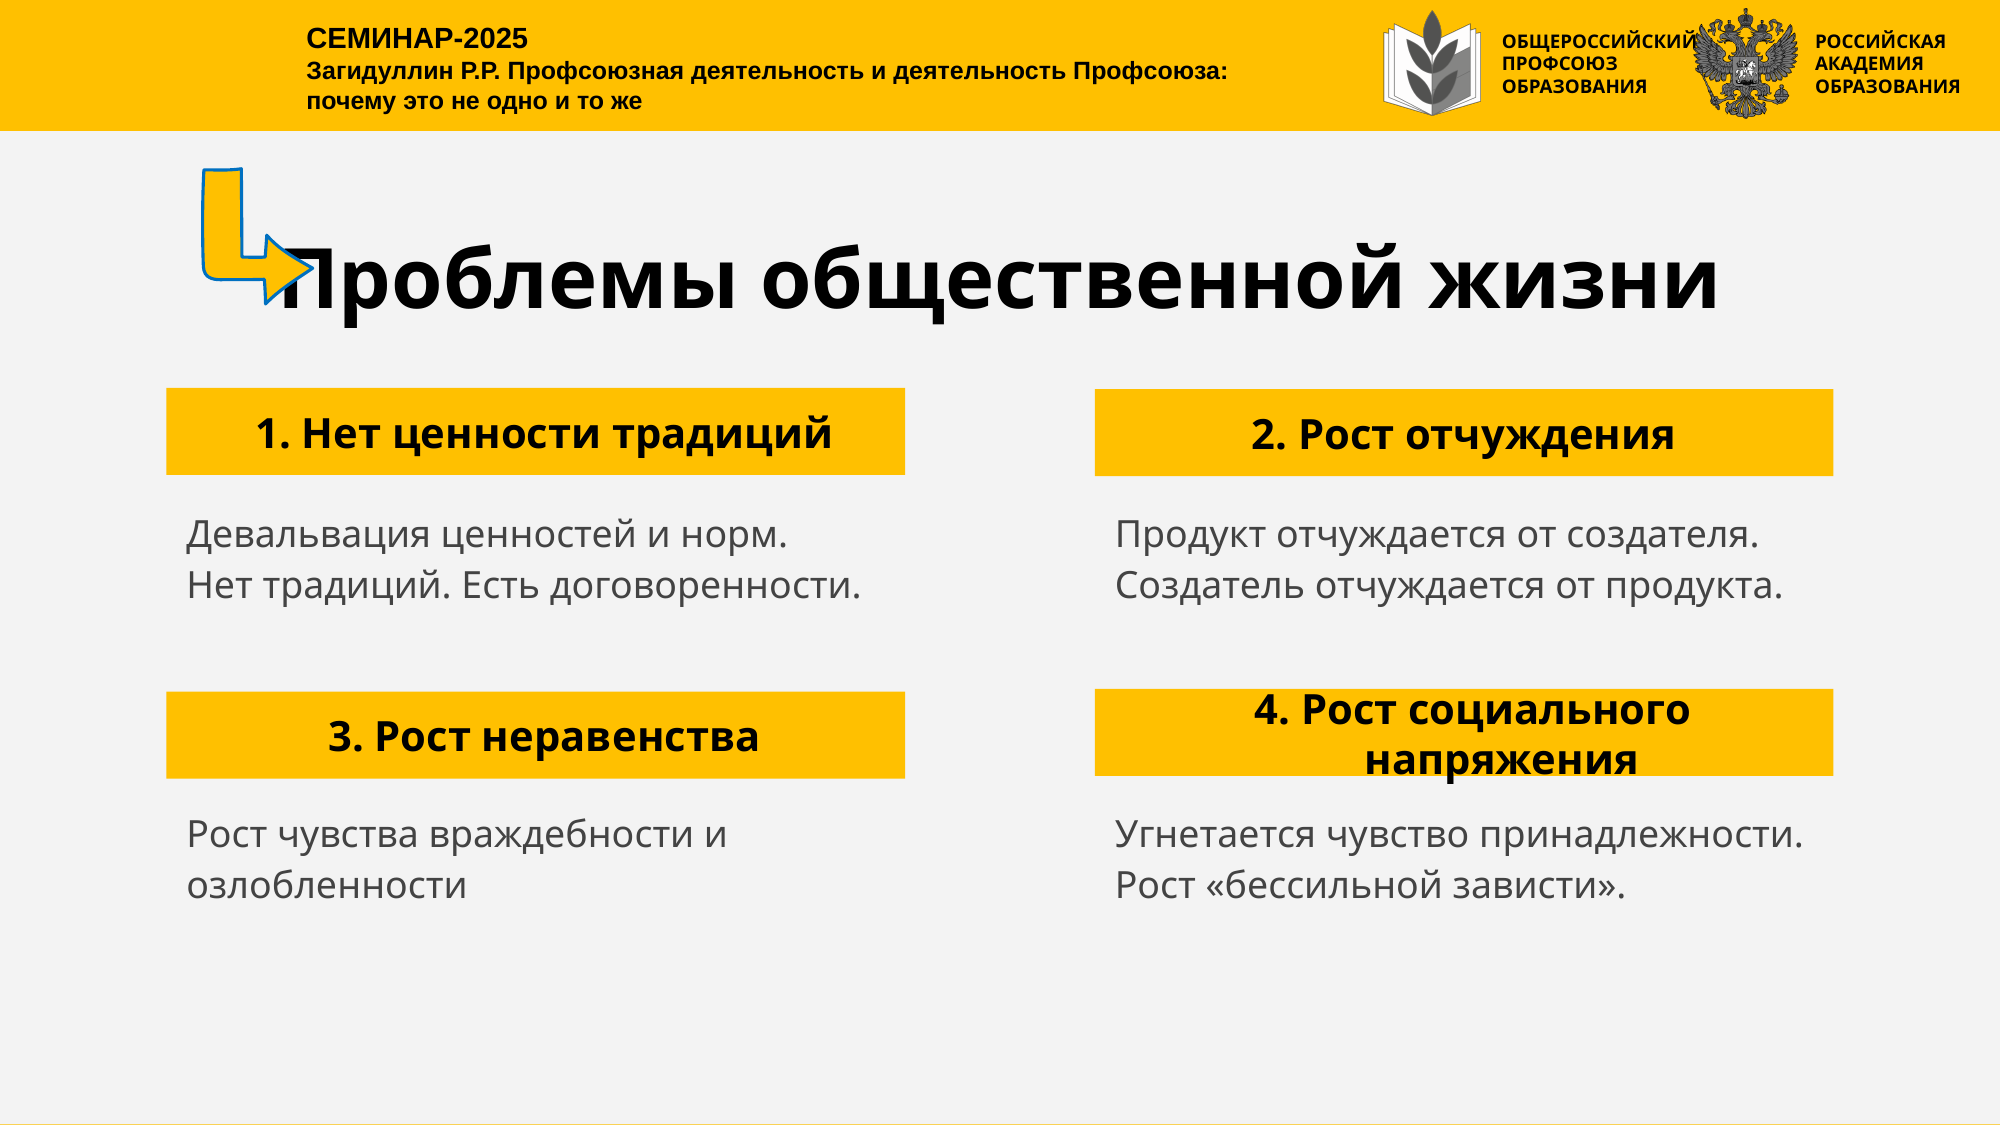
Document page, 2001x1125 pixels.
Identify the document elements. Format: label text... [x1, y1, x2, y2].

text_box Рост чувства враждебности и озлобленности [166, 782, 906, 920]
text_box 1. Нет ценности традиций [166, 387, 906, 475]
text_box Угнетается чувство принадлежности. Рост «бессильной зависти». [1094, 782, 1834, 920]
text_box Продукт отчуждается от создателя. Создатель отчуждается от продукта. [1094, 482, 1834, 620]
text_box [291, 8, 1990, 124]
text_box 2. Рост отчуждения [1094, 389, 1834, 477]
text_box [202, 168, 313, 304]
text_box Проблемы общественной жизни [166, 205, 1834, 331]
text_box 4. Рост социального напряжения [1094, 688, 1834, 776]
text_box Девальвация ценностей и норм. Нет традиций. Есть договоренности. [166, 482, 906, 620]
text_box 3. Рост неравенства [166, 691, 906, 779]
